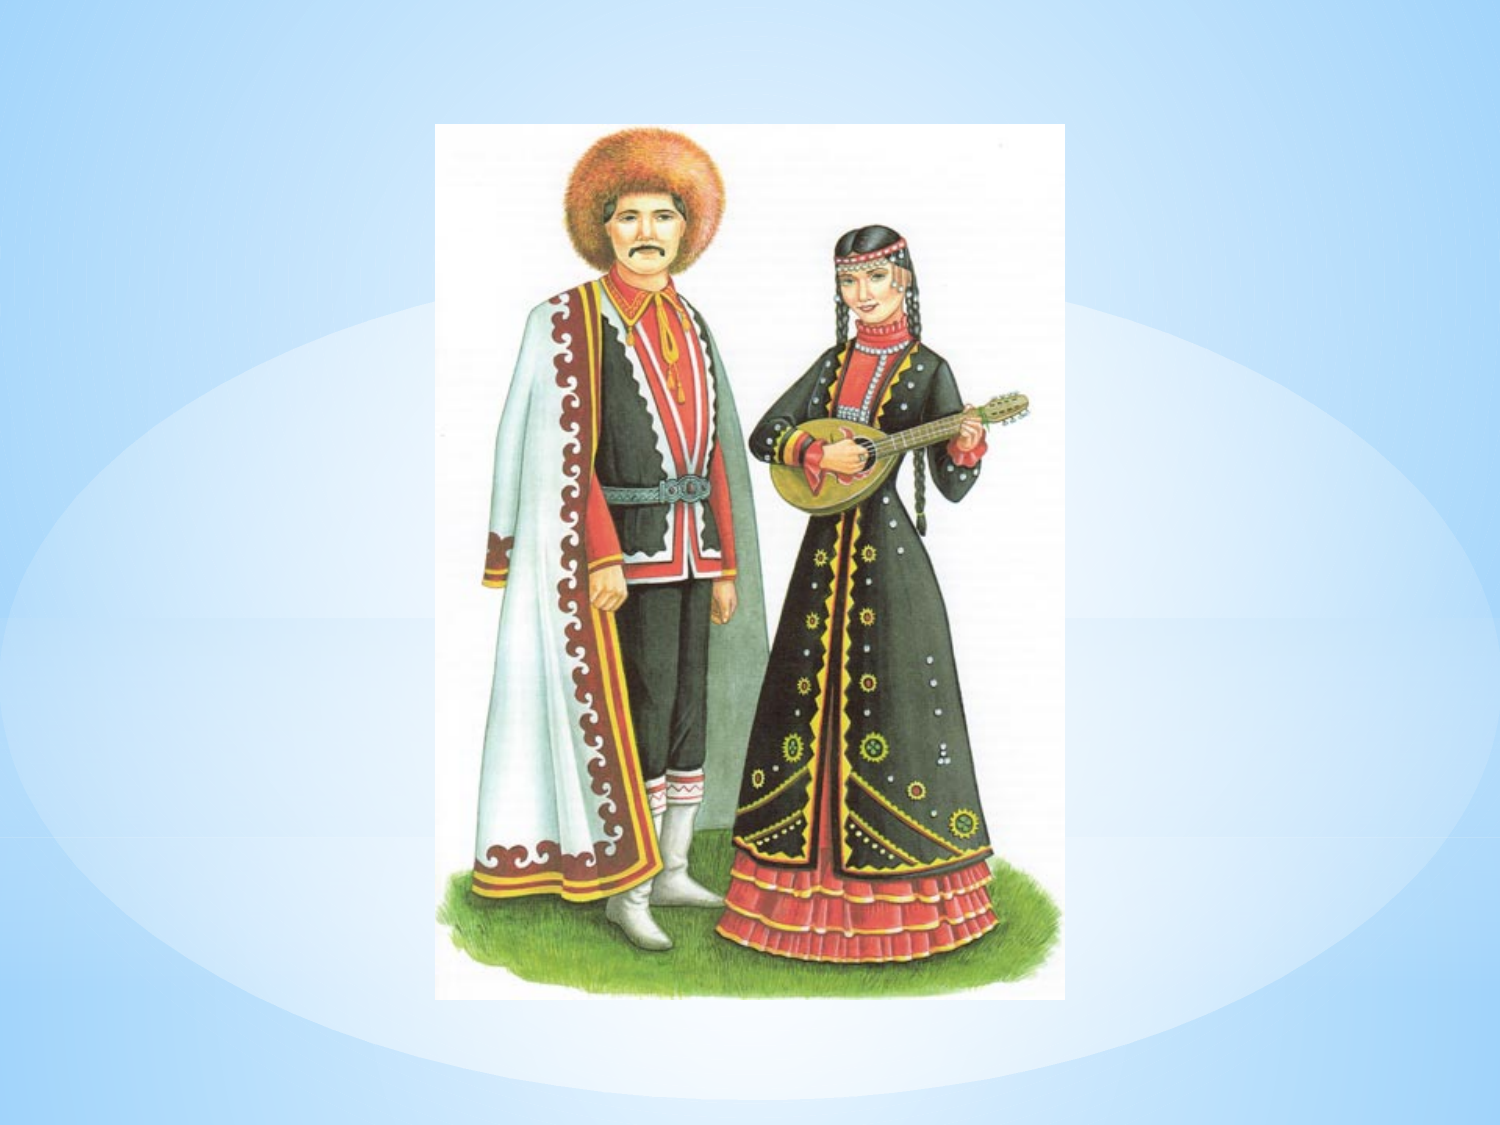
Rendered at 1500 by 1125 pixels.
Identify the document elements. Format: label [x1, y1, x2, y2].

picture [434, 124, 1066, 1001]
